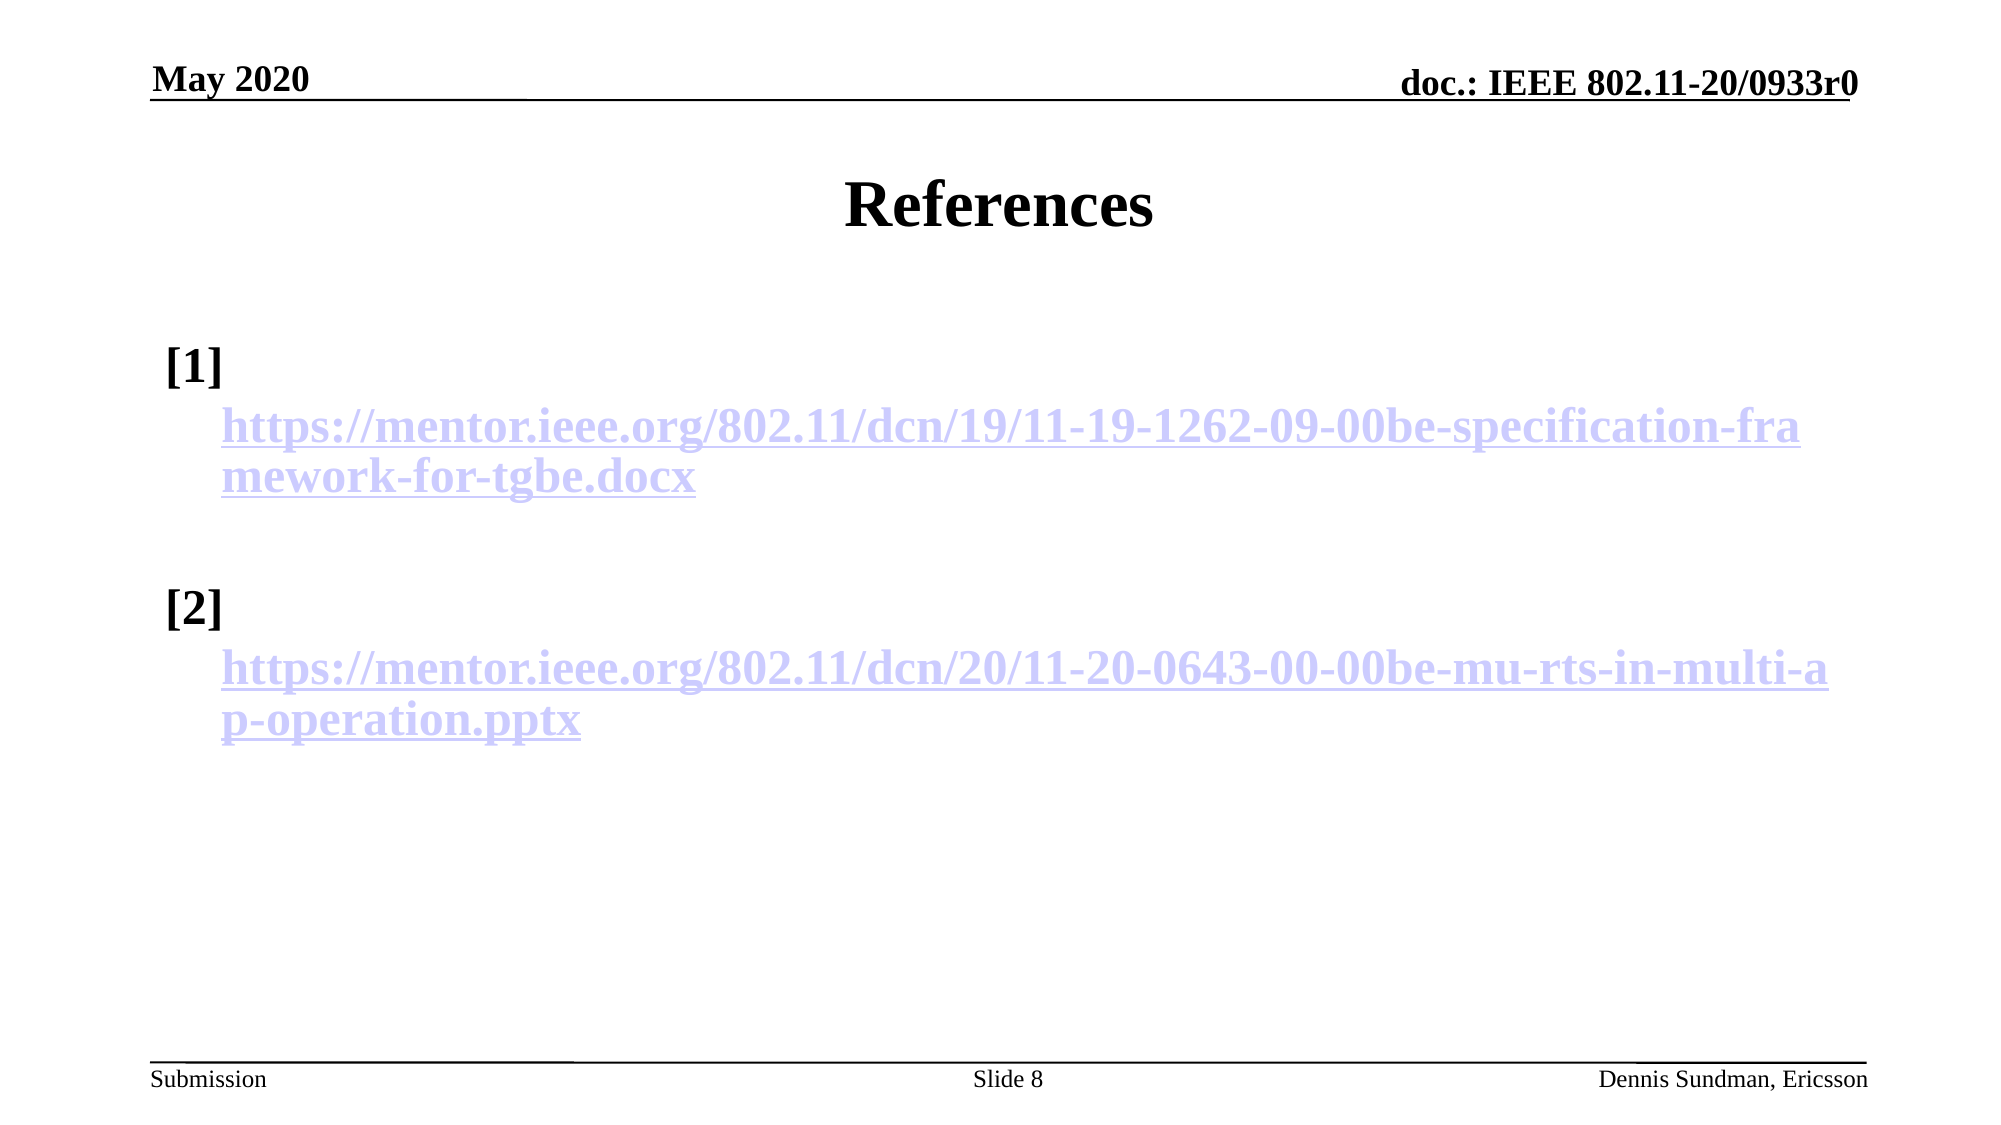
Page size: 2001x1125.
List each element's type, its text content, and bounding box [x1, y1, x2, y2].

title References [149, 112, 1850, 288]
footer Dennis Sundman, Ericsson [1171, 1061, 1869, 1093]
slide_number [152, 54, 563, 100]
slide_number Slide 8 [950, 1061, 1067, 1123]
list [1] https://mentor.ieee.org/802.11/dcn/19/11-19-1262-09-00be-specification-framework-for-tgbe.docx [2] https://mentor.ieee.org/802.11/dcn/20/11-20-0643-00-00be-mu-rts-in-multi-ap-operation.pptx [149, 324, 1850, 1000]
